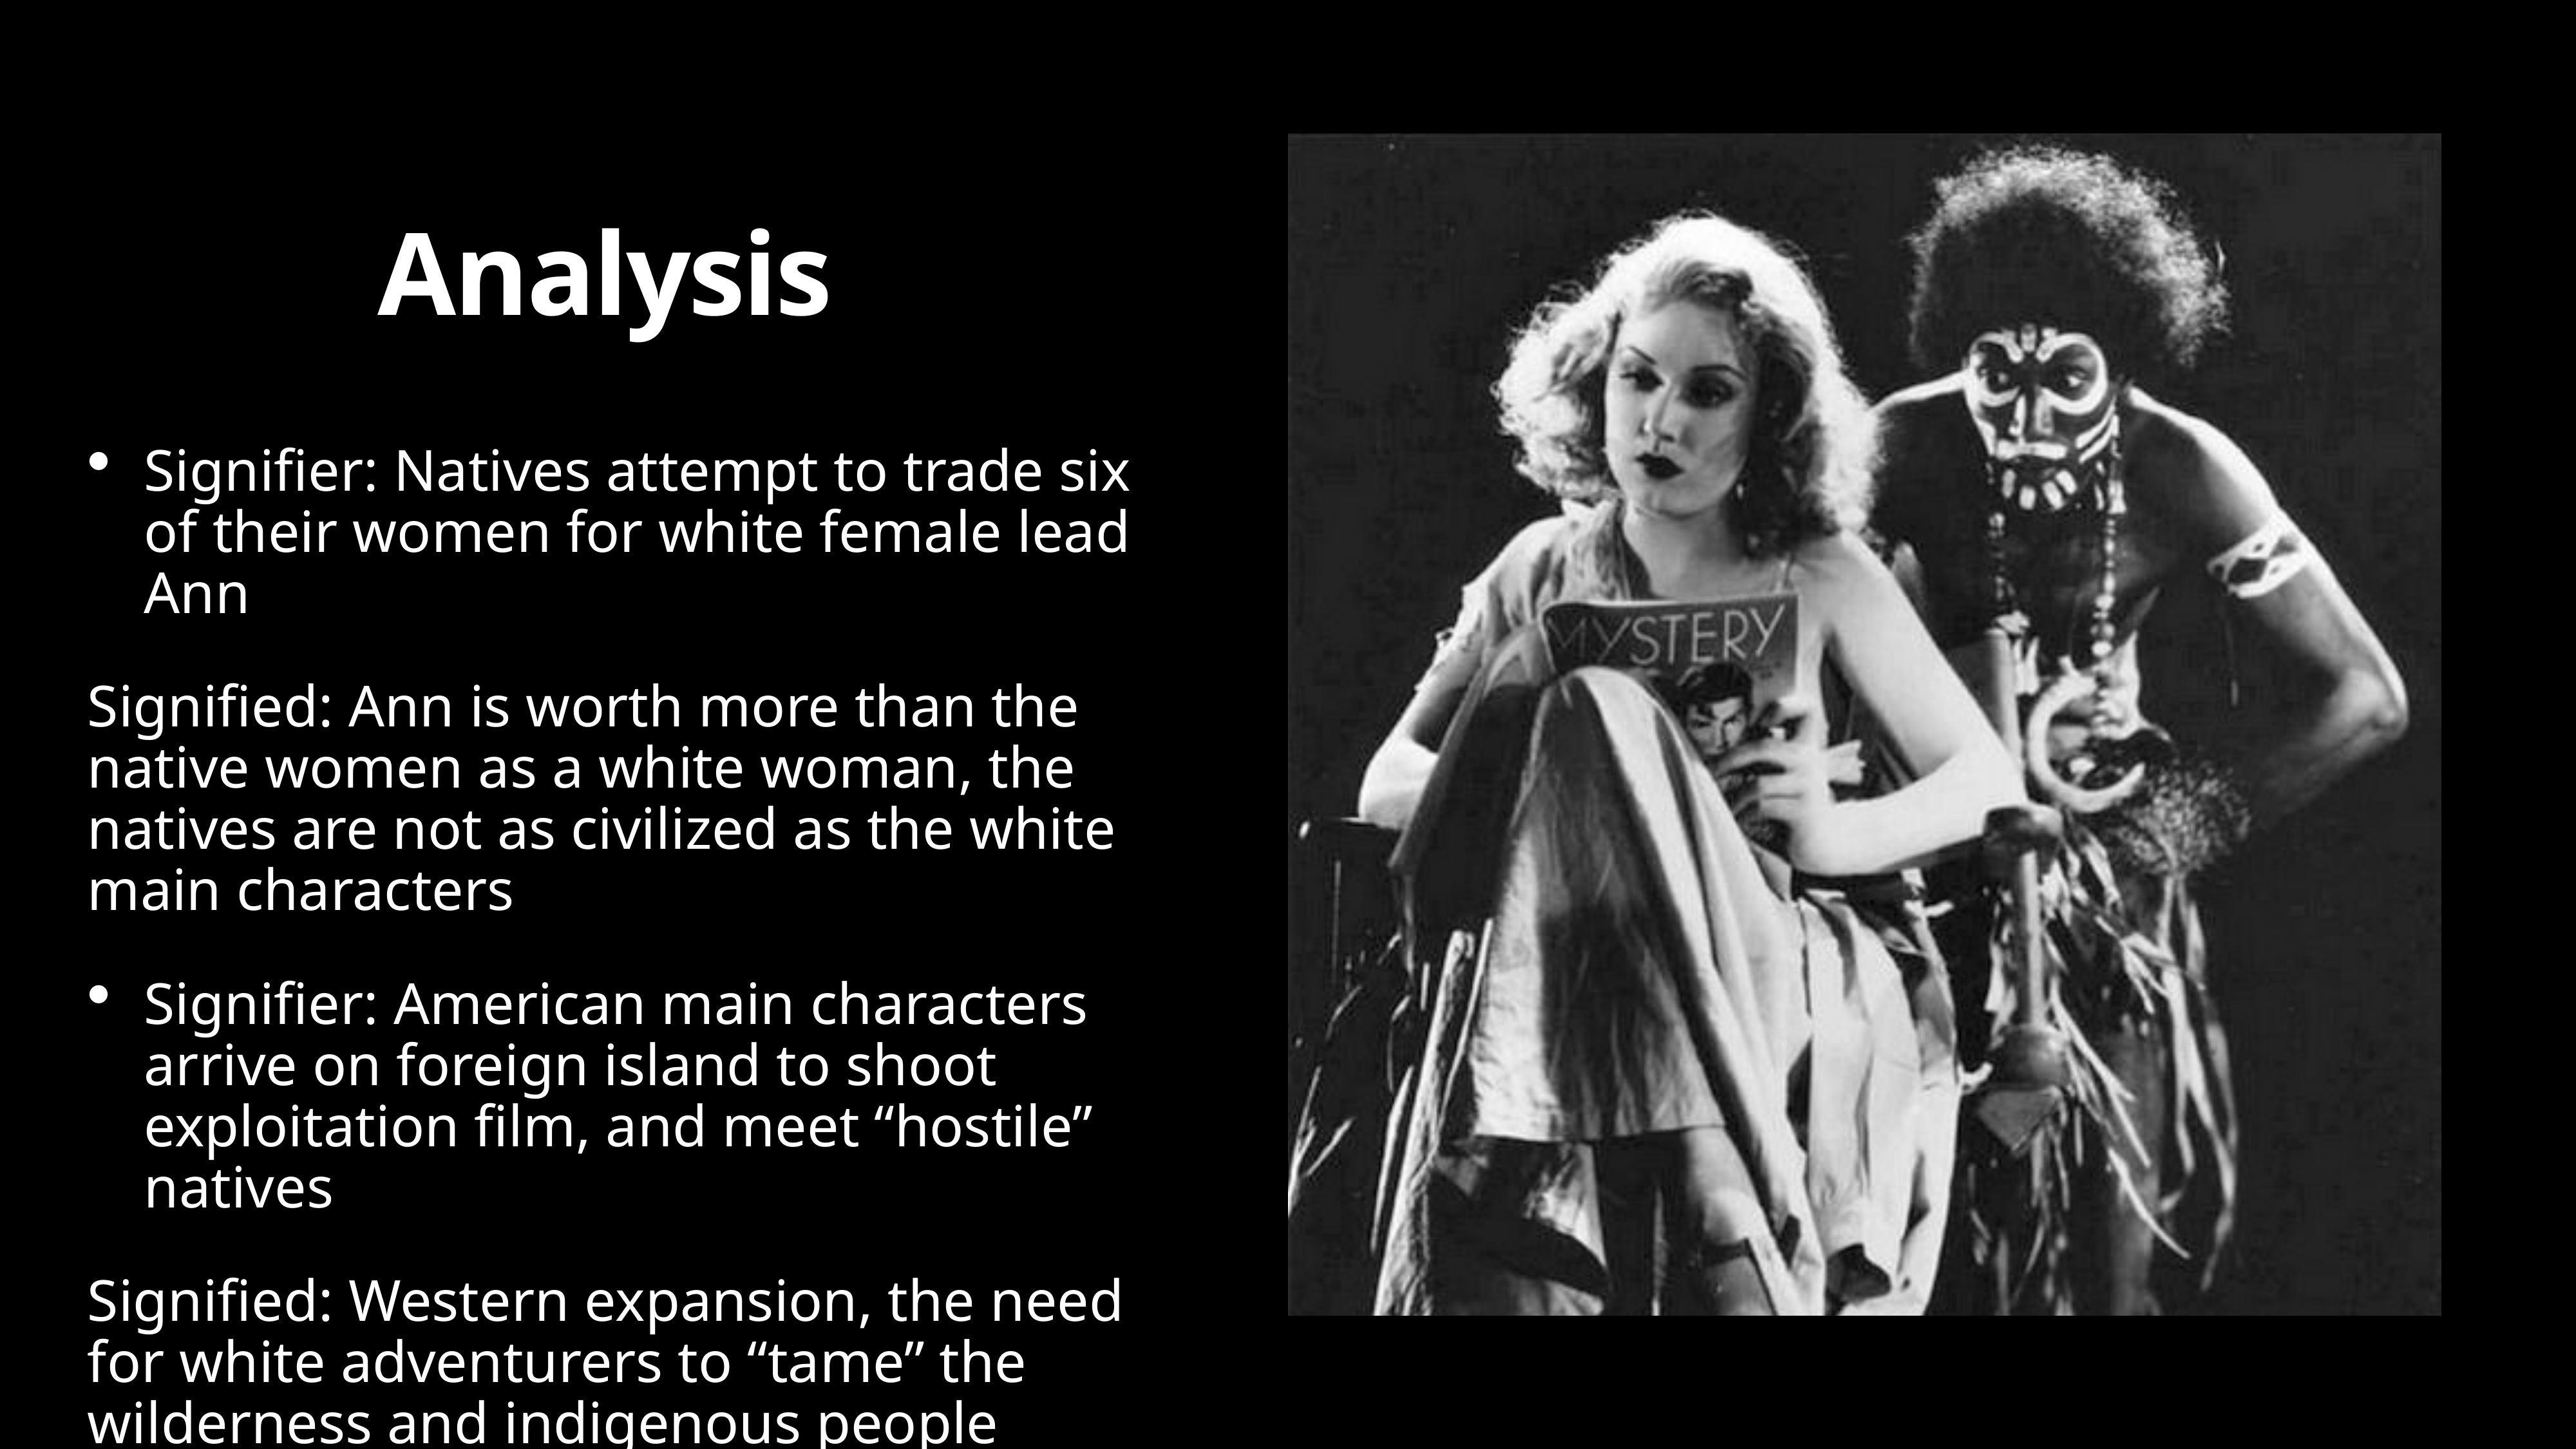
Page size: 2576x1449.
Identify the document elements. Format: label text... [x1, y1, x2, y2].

picture [1287, 133, 2442, 1316]
list Signifier: Natives attempt to trade six of their women for white female lead Ann Signified: Ann is worth more than the native women as a white woman, the natives are not as civilized as the white main characters Signifier: American main characters arrive on foreign island to shoot exploitation film, and meet “hostile” natives Signified: Western expansion, the need for white adventurers to “tame” the wilderness and indigenous people [81, 436, 1206, 1386]
title Analysis [88, 222, 1122, 375]
